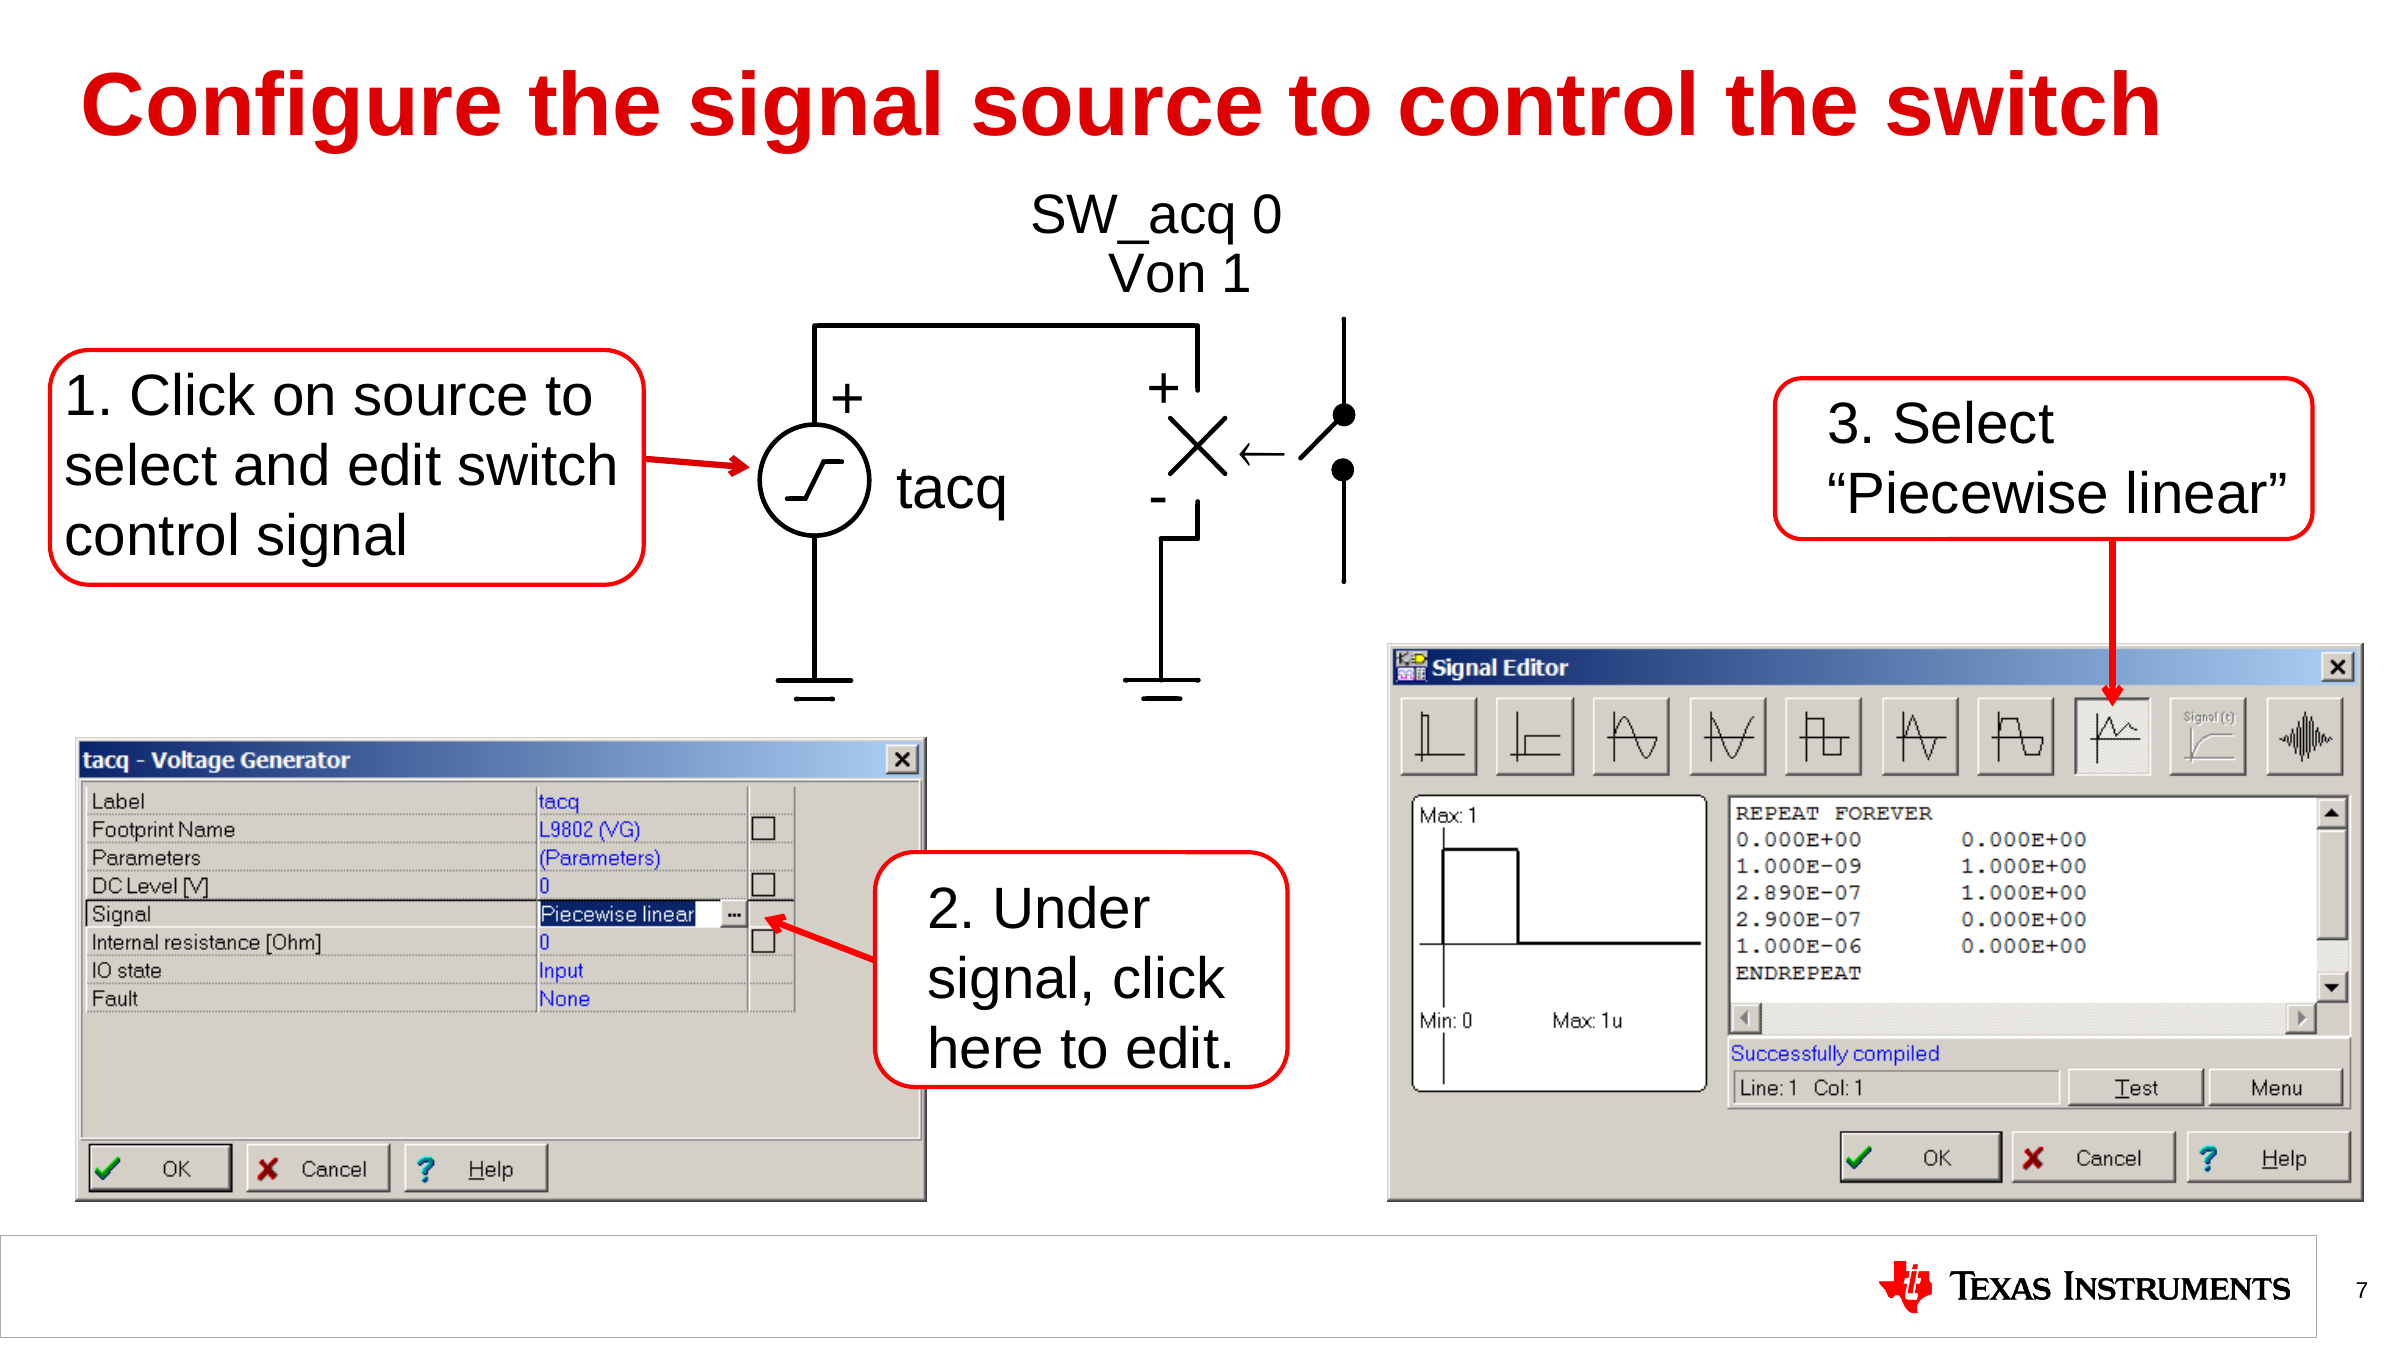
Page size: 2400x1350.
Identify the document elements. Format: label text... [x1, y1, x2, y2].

picture [1879, 1307, 2290, 1313]
text_box 1. Click on source to select and edit switch control signal [49, 350, 644, 575]
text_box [749, 175, 1364, 710]
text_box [537, 449, 751, 468]
title Configure the signal source to control the switch [60, 27, 2282, 189]
text_box [2116, 533, 2306, 542]
text_box [1772, 376, 2296, 542]
text_box 2. Under signal, click here to edit. [930, 862, 1338, 1088]
picture [74, 737, 927, 1202]
picture [1387, 643, 2365, 1202]
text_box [763, 917, 951, 990]
slide_number 7 [1828, 1265, 2389, 1307]
picture [1879, 1261, 2290, 1265]
text_box 3. Select “Piecewise linear” [1812, 378, 2313, 533]
text_box [930, 850, 1278, 862]
text_box [60, 575, 634, 587]
